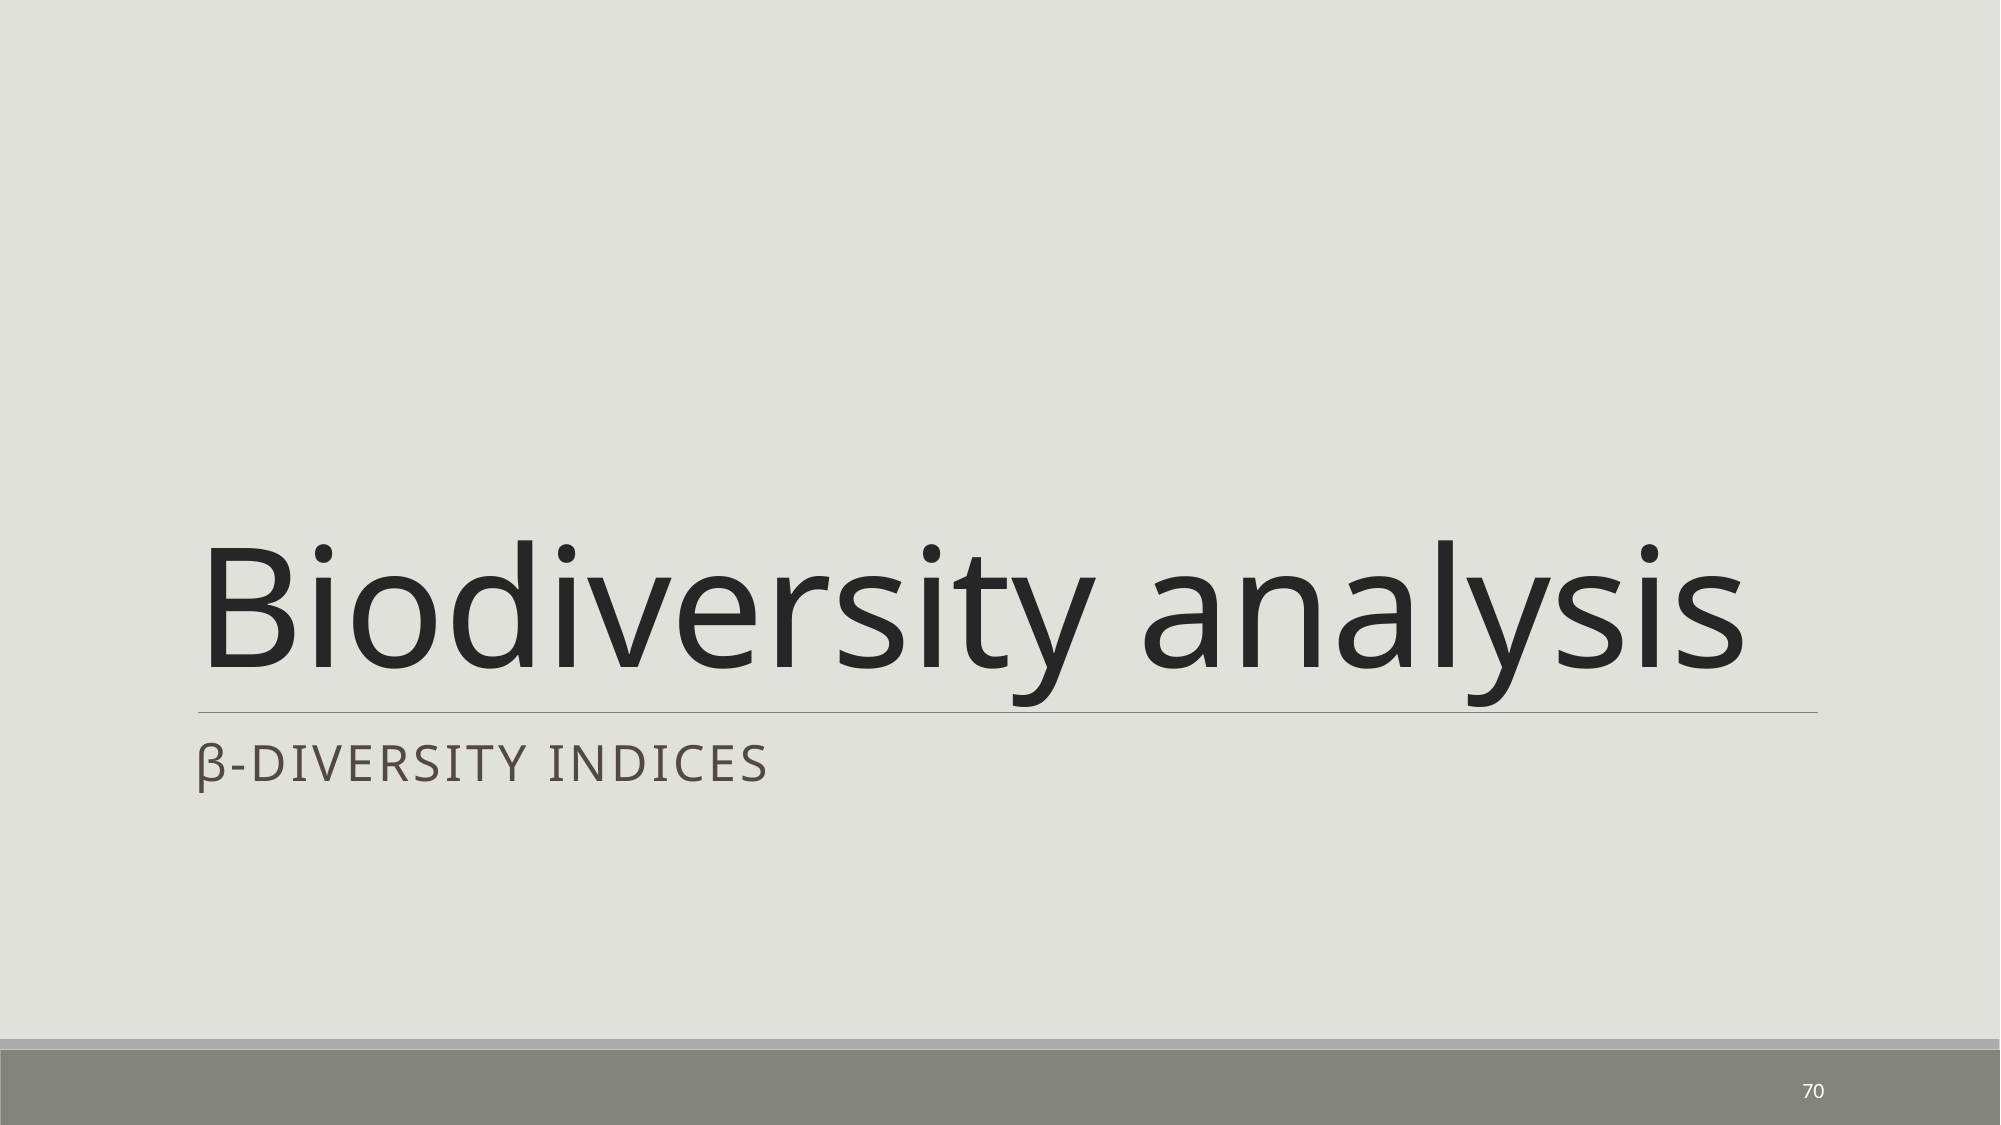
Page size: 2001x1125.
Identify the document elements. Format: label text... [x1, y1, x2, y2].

title Biodiversity analysis [180, 124, 1830, 710]
list β-Diversity indices [180, 730, 1830, 918]
slide_number 70 [1624, 1059, 1840, 1120]
